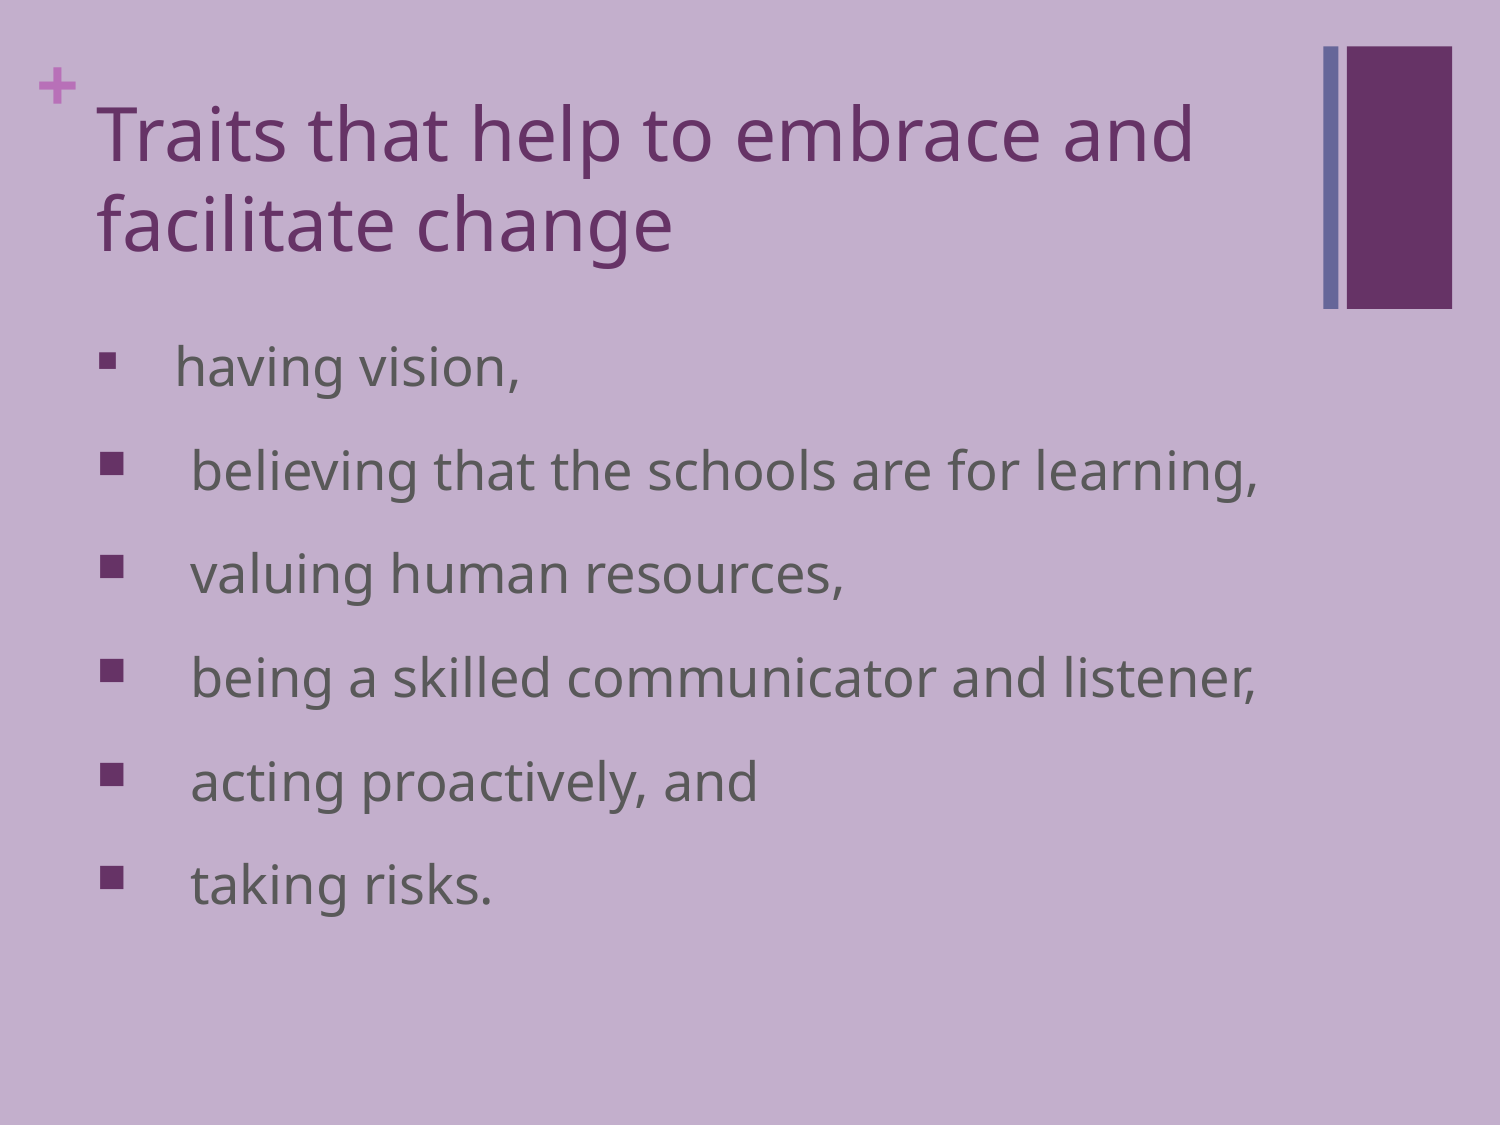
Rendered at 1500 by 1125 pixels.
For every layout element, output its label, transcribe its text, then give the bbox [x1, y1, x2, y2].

title Traits that help to embrace and facilitate change [81, 79, 1322, 263]
list having vision, believing that the schools are for learning, valuing human resources, being a skilled communicator and listener, acting proactively, and taking risks. [81, 324, 1322, 1005]
